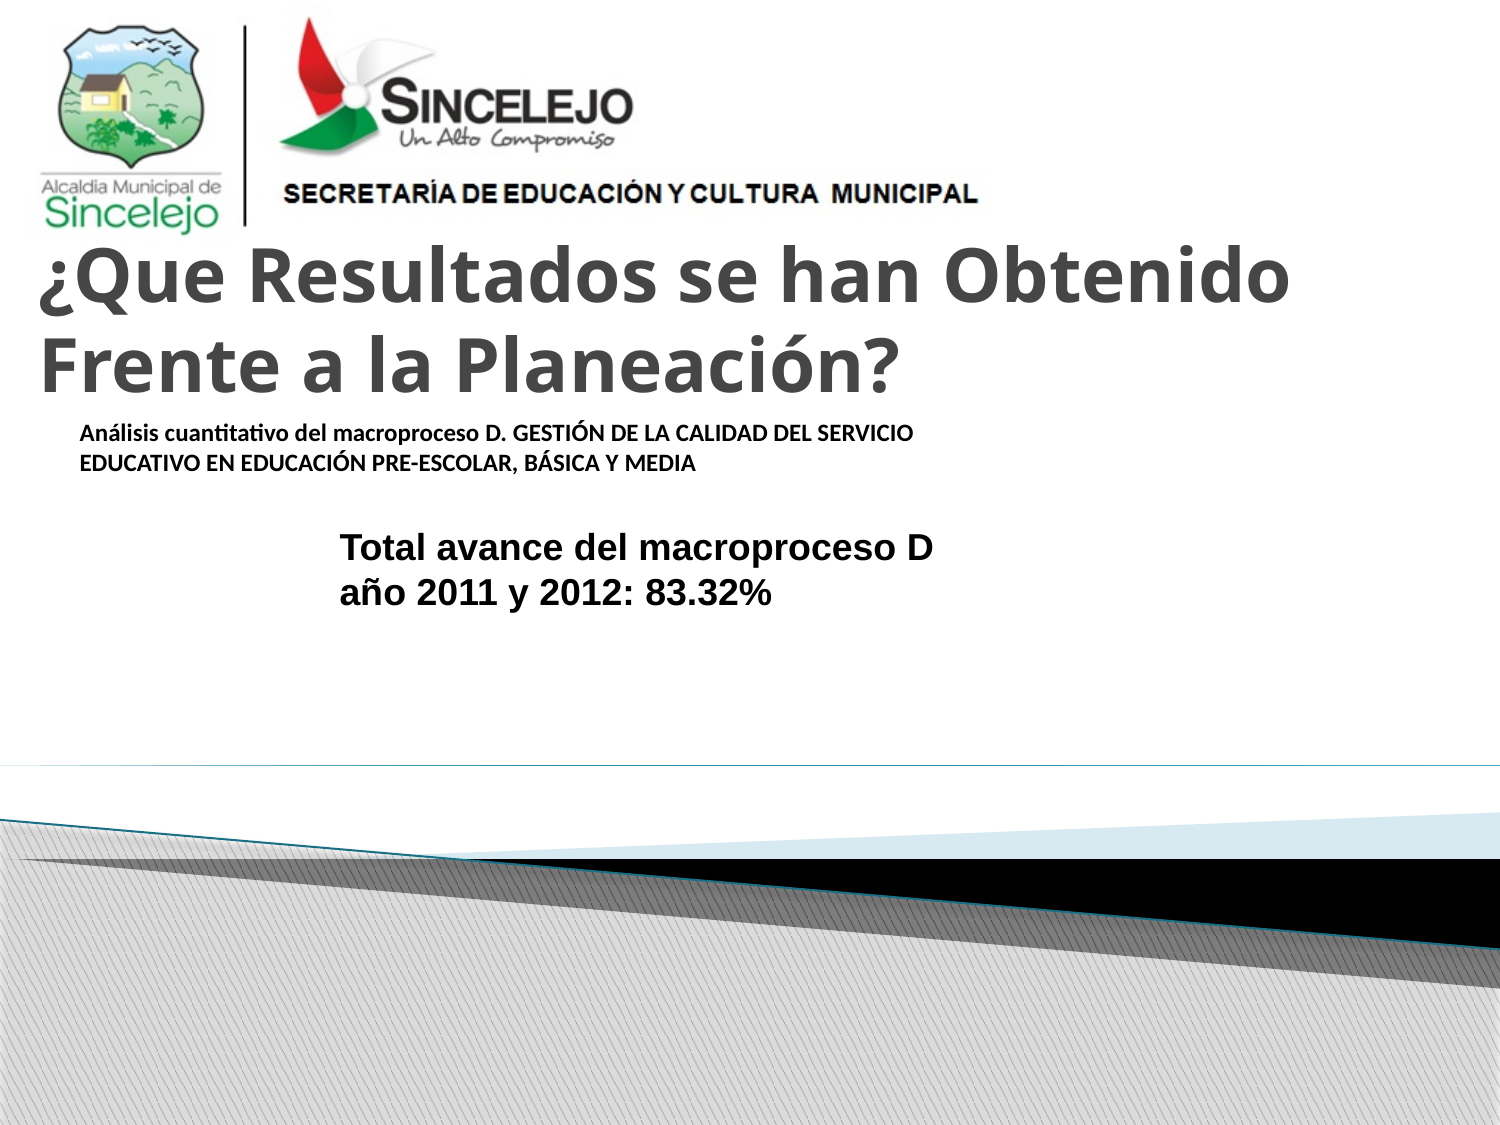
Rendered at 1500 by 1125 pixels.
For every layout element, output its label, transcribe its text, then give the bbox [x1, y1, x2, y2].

picture [5, 859, 1500, 989]
picture [1, 4, 1031, 253]
text_box Total avance del macroproceso D año 2011 y 2012: 83.32% [324, 515, 1200, 620]
text_box Análisis cuantitativo del macroproceso D. GESTIÓN DE LA CALIDAD DEL SERVICIO EDUCATIVO EN EDUCACIÓN PRE-ESCOLAR, BÁSICA Y MEDIA [64, 408, 1193, 484]
title ¿Que Resultados se han Obtenido Frente a la Planeación? [23, 201, 1418, 415]
